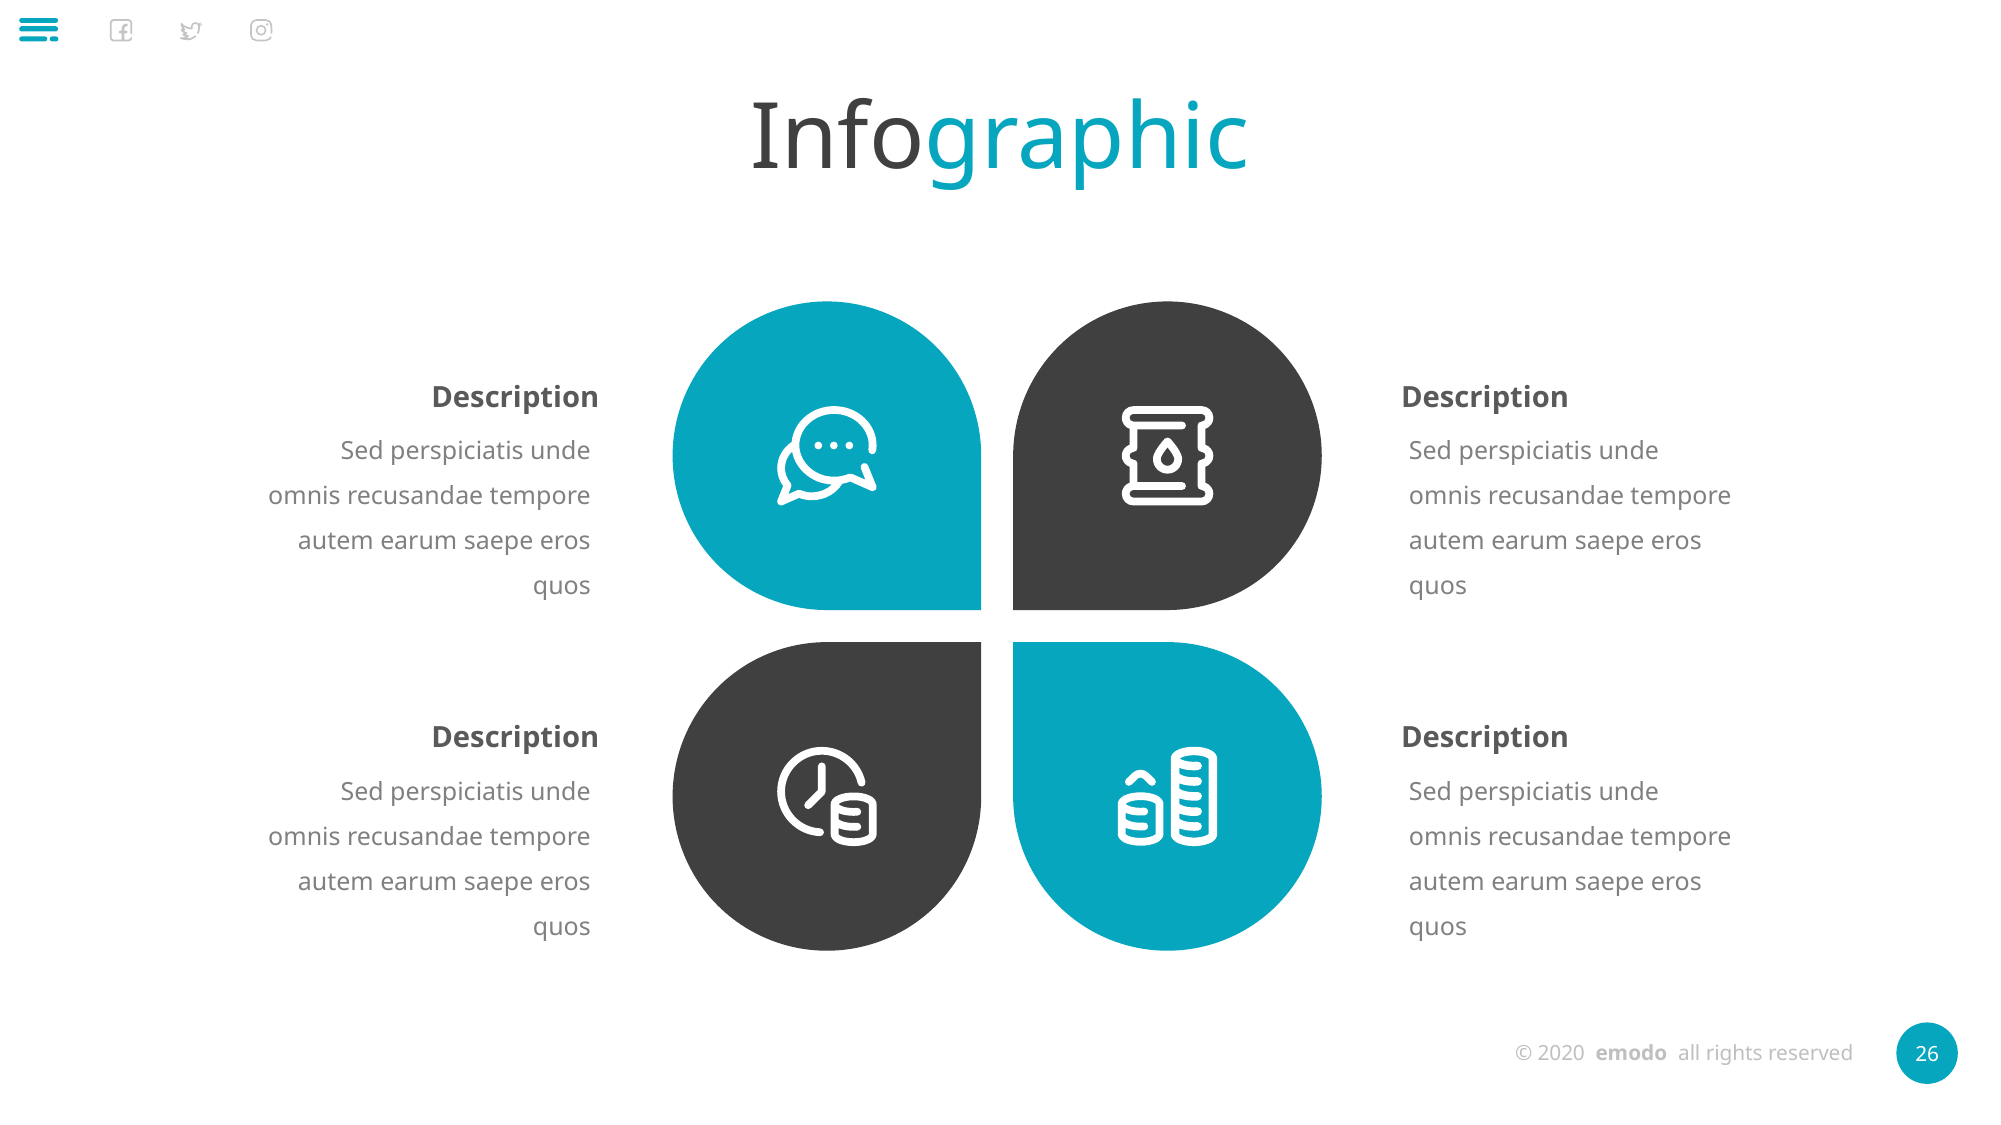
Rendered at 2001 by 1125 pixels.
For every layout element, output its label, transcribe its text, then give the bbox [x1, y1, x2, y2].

text_box Description [1400, 701, 1570, 754]
text_box [1170, 746, 1218, 847]
text_box [671, 641, 983, 952]
text_box Description [431, 701, 600, 754]
text_box Sed perspiciatis unde omnis recusandae tempore autem earum saepe eros quos [1408, 419, 1735, 600]
text_box Infographic [691, 76, 1309, 187]
text_box [777, 746, 866, 837]
text_box Sed perspiciatis unde omnis recusandae tempore autem earum saepe eros quos [1408, 760, 1735, 940]
text_box [777, 406, 877, 506]
text_box [671, 300, 983, 612]
text_box [1012, 300, 1323, 612]
text_box Sed perspiciatis unde omnis recusandae tempore autem earum saepe eros quos [265, 419, 592, 600]
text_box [19, 17, 273, 42]
text_box [830, 792, 877, 847]
text_box [1124, 769, 1156, 786]
text_box Description [431, 360, 600, 413]
text_box Description [1400, 360, 1570, 413]
text_box [1121, 406, 1214, 506]
text_box [1117, 792, 1164, 846]
text_box [1012, 641, 1323, 952]
text_box Sed perspiciatis unde omnis recusandae tempore autem earum saepe eros quos [265, 760, 592, 940]
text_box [1523, 1022, 1958, 1084]
